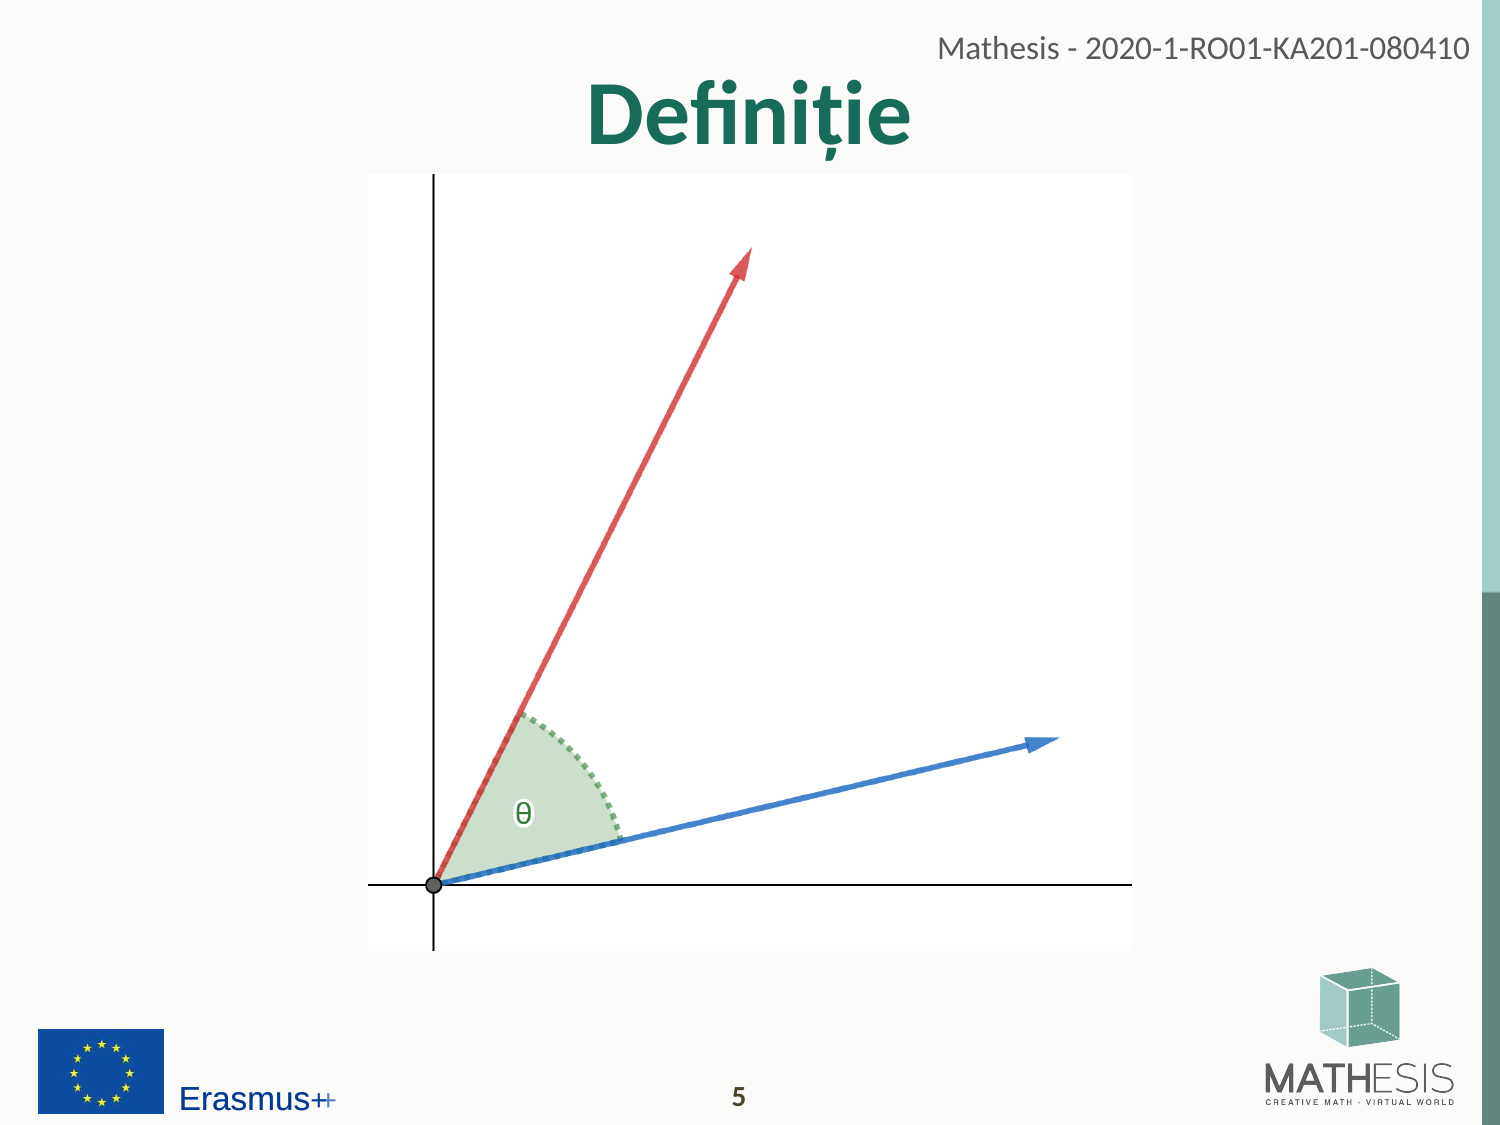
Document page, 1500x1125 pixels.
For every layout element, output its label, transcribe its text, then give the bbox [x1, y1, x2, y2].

picture [38, 1029, 164, 1114]
list [75, 262, 1425, 1005]
picture [368, 174, 1132, 951]
title Definiție [75, 45, 1425, 233]
